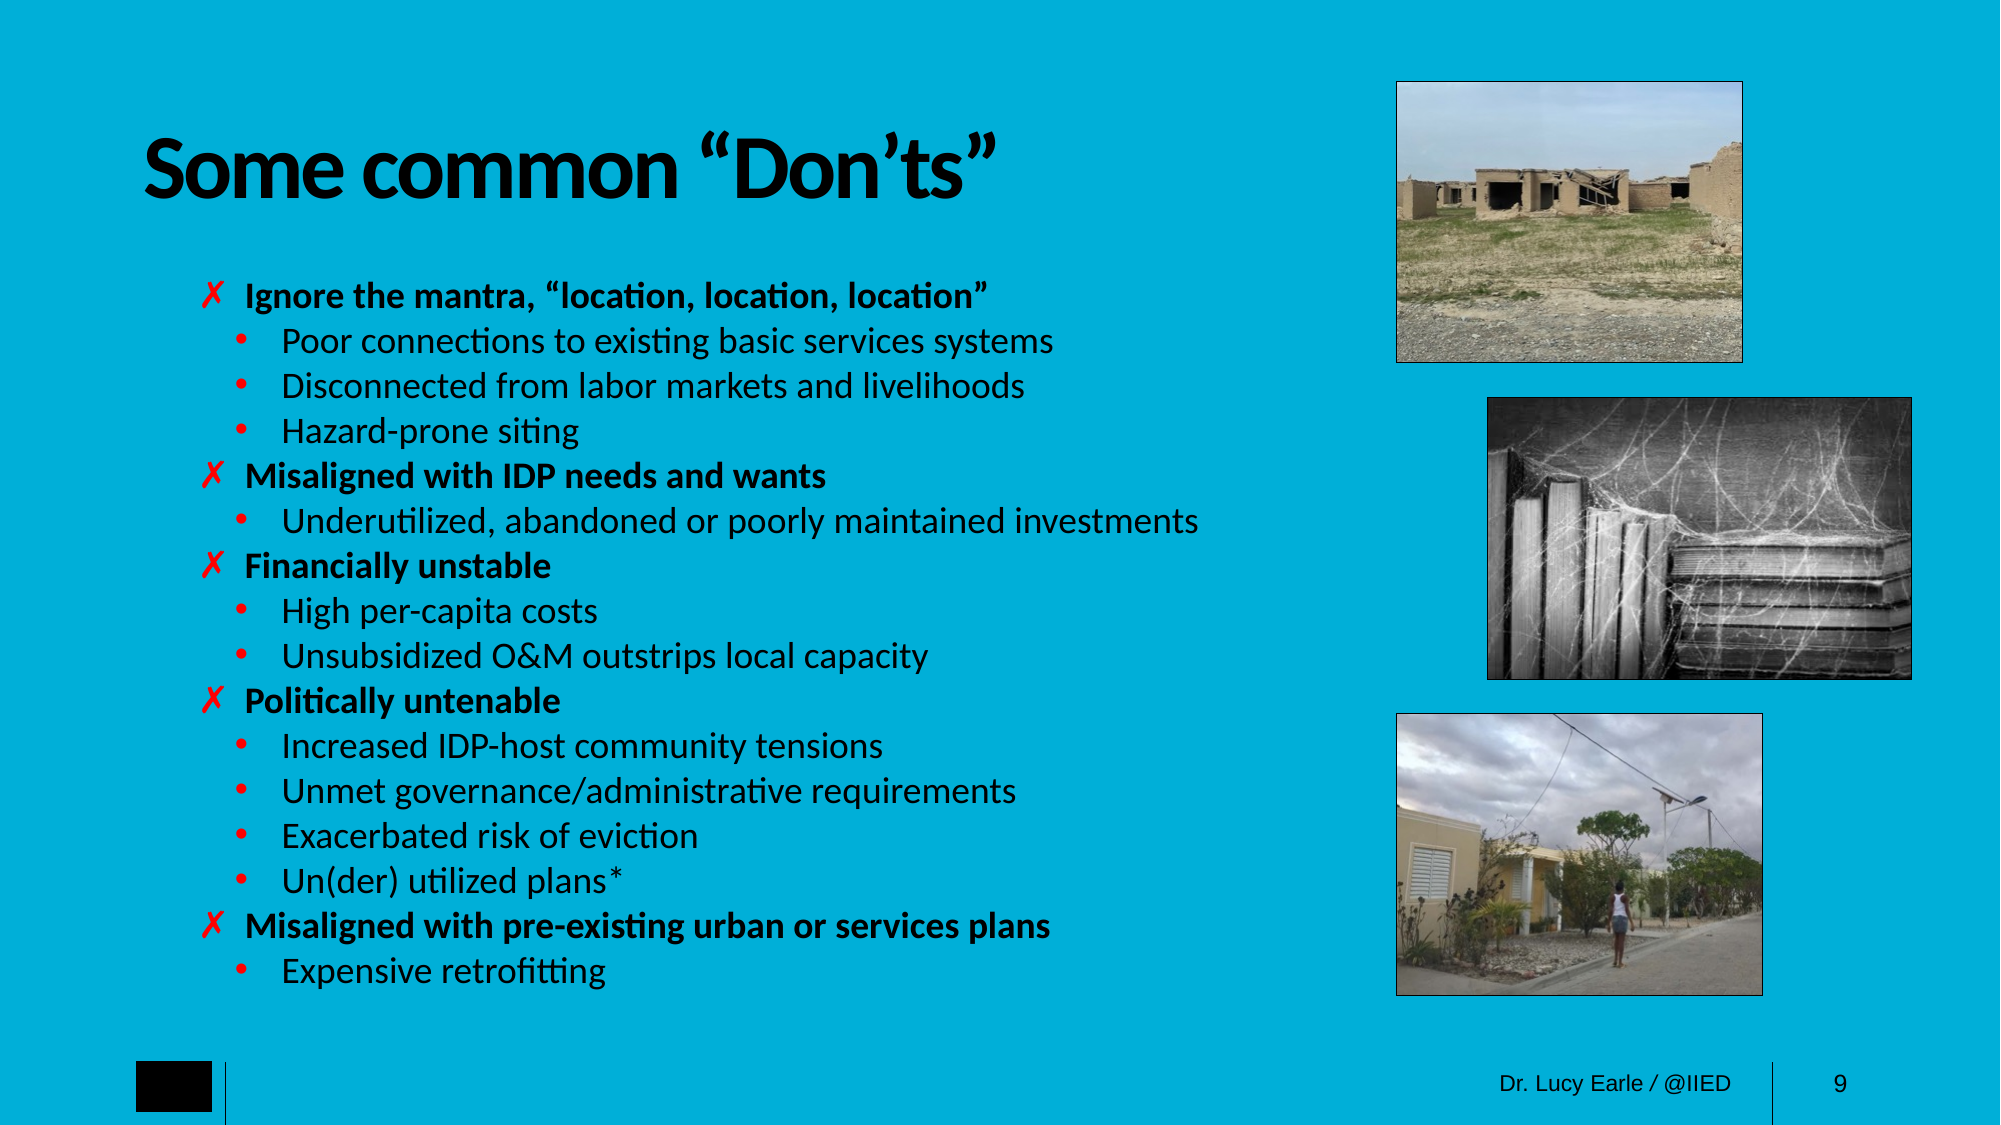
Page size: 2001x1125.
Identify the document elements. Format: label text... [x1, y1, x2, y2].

title Some common “Don’ts” [137, 59, 1863, 278]
picture [1397, 82, 1742, 362]
picture [1397, 714, 1762, 995]
slide_number 9 [1774, 1052, 1863, 1113]
picture [1488, 398, 1911, 679]
list Ignore the mantra, “location, location, location” Poor connections to existing basic services systems Disconnected from labor markets and livelihoods Hazard-prone siting Misaligned with IDP needs and wants Underutilized, abandoned or poorly maintained investments Financially unstable High per-capita costs Unsubsidized O&M outstrips local capacity Politically untenable Increased IDP-host community tensions Unmet governance/administrative requirements Exacerbated risk of eviction Un(der) utilized plans* Misaligned with pre-existing urban or services plans Expensive retrofitting [137, 278, 1863, 986]
